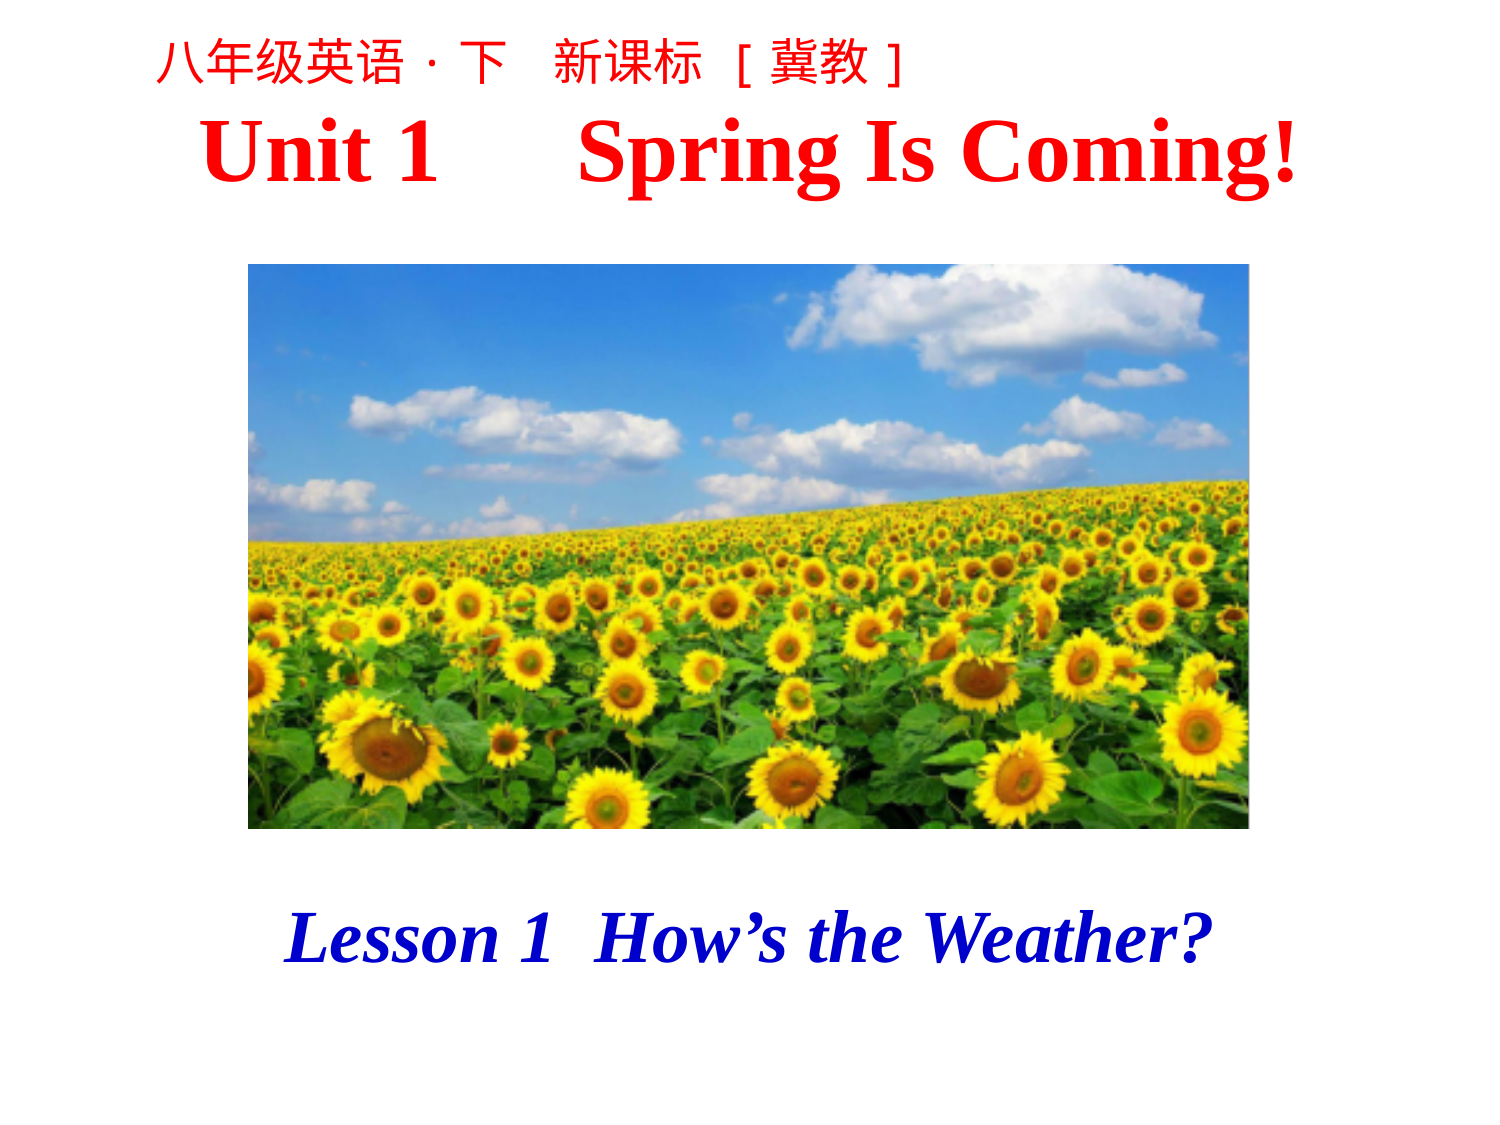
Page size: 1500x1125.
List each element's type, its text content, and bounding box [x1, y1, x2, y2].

text_box Lesson 1 How’s the Weather? [0, 791, 1500, 985]
text_box 八年级英语·下 新课标 [冀教] [0, 23, 1067, 99]
picture [247, 264, 1253, 829]
text_box Unit 1 Spring Is Coming! [165, 81, 1335, 207]
